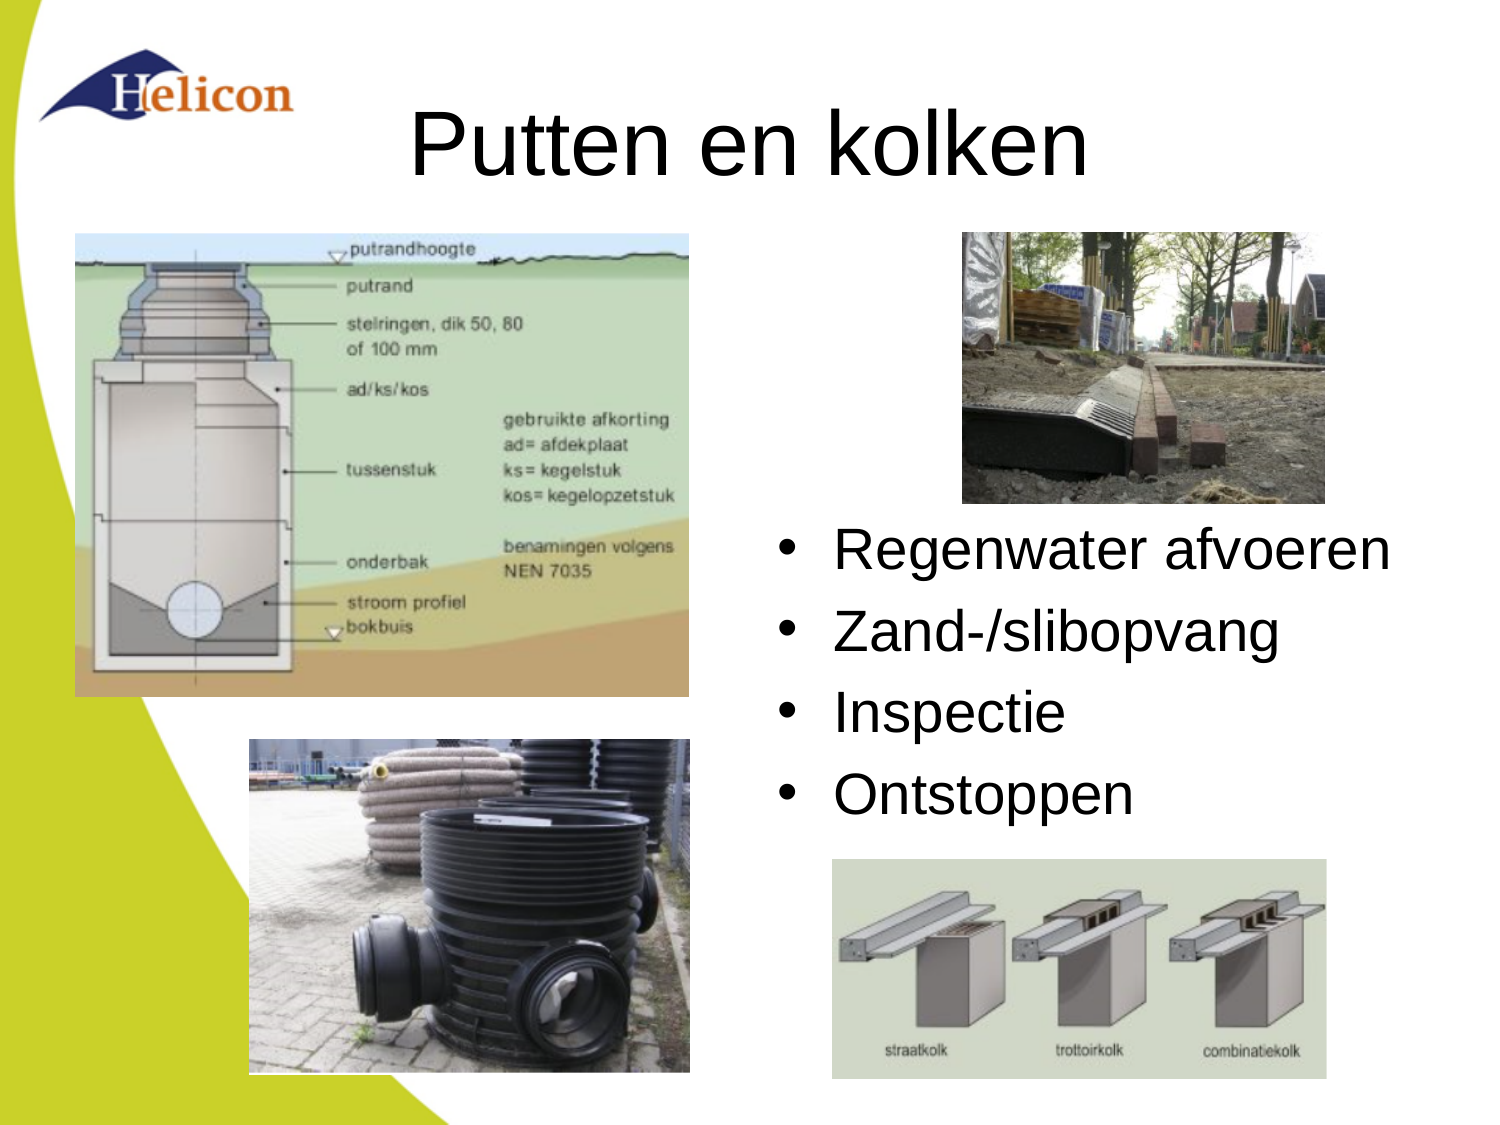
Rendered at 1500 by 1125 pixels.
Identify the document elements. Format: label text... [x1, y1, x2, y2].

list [962, 232, 1325, 504]
title Putten en kolken [75, 45, 1425, 233]
picture [0, 0, 1500, 1125]
list Regenwater afvoeren Zand-/slibopvang Inspectie Ontstoppen [762, 503, 1425, 846]
